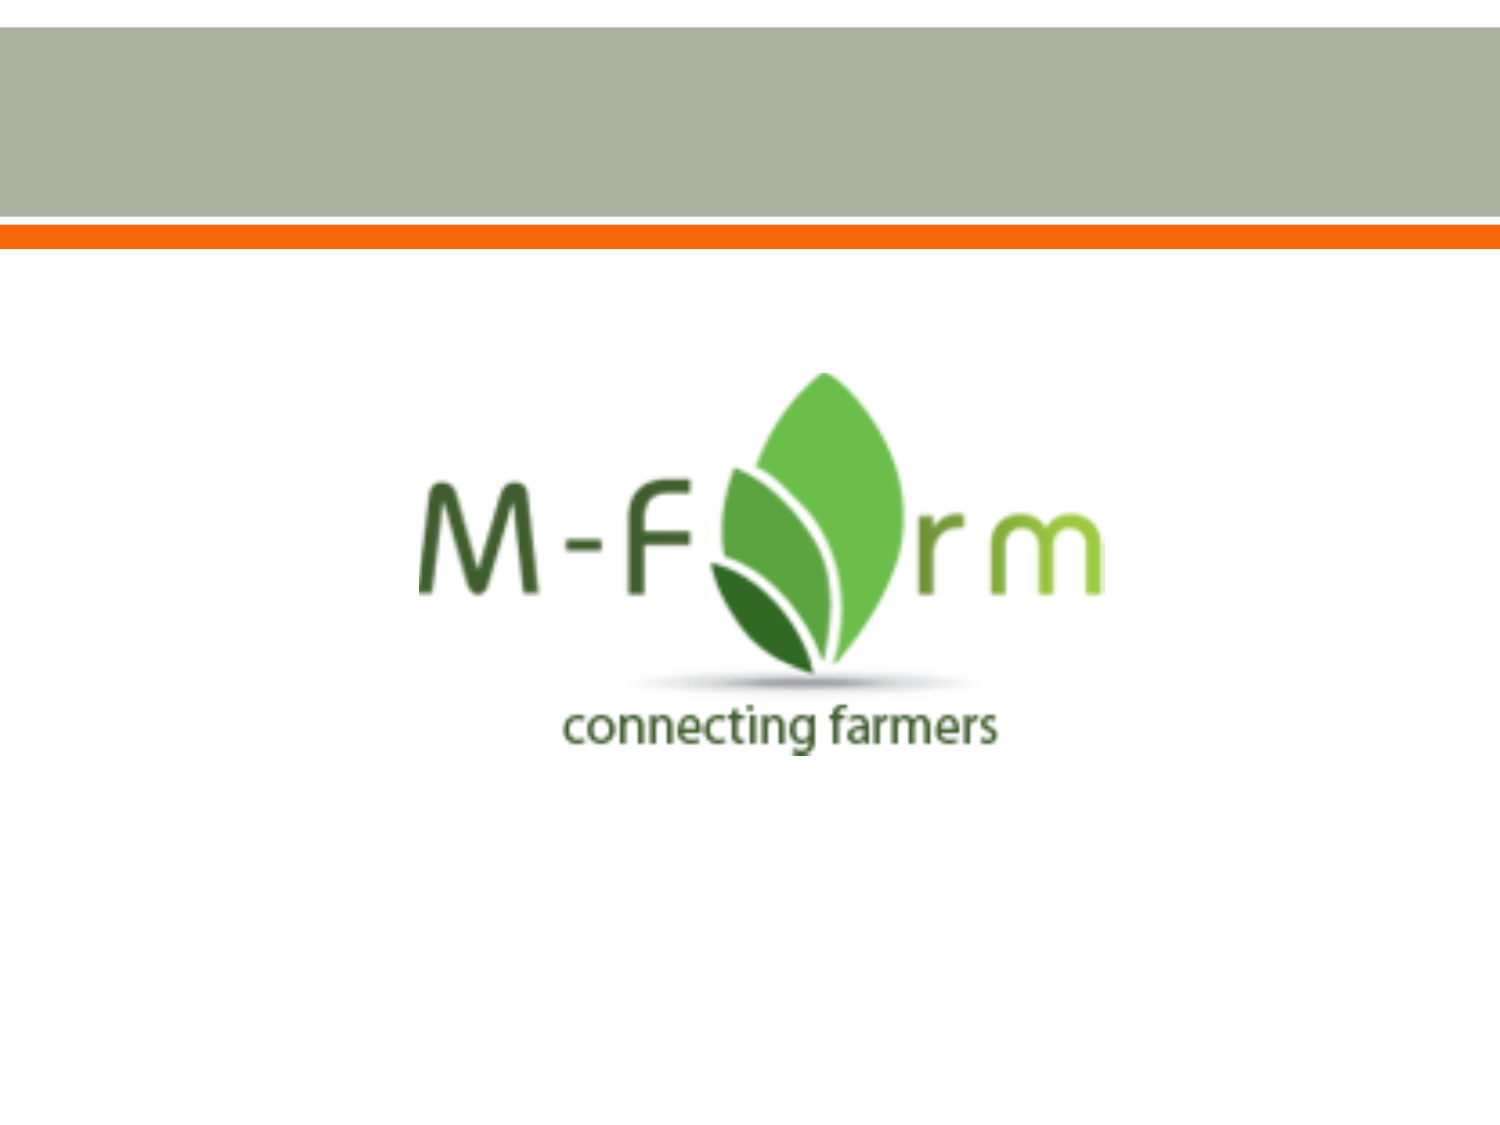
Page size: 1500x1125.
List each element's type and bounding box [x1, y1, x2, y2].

list [418, 373, 1105, 757]
